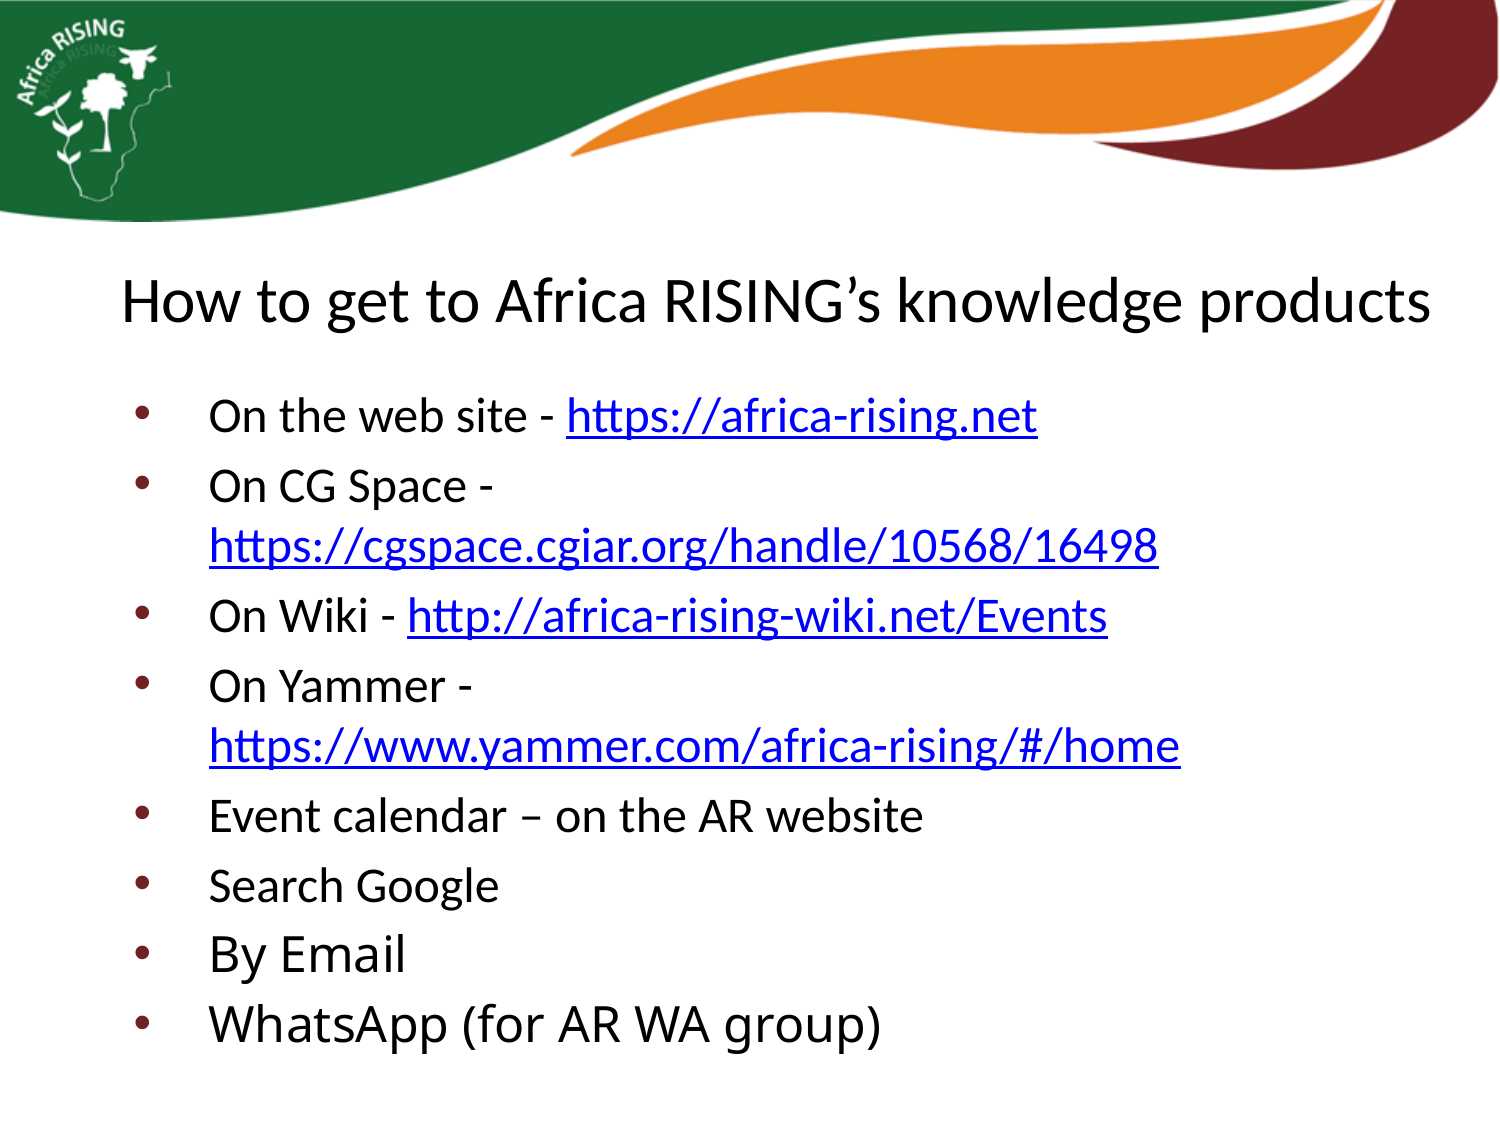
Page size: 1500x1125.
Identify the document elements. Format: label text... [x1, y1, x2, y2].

picture [0, 0, 1499, 222]
text_box On the web site - https://africa-rising.net On CG Space - https://cgspace.cgiar.org/handle/10568/16498 On Wiki - http://africa-rising-wiki.net/Events On Yammer - https://www.yammer.com/africa-rising/#/home Event calendar – on the AR website Search Google By Email WhatsApp (for AR WA group) [99, 374, 1375, 1038]
list How to get to Africa RISING’s knowledge products [87, 249, 1463, 363]
